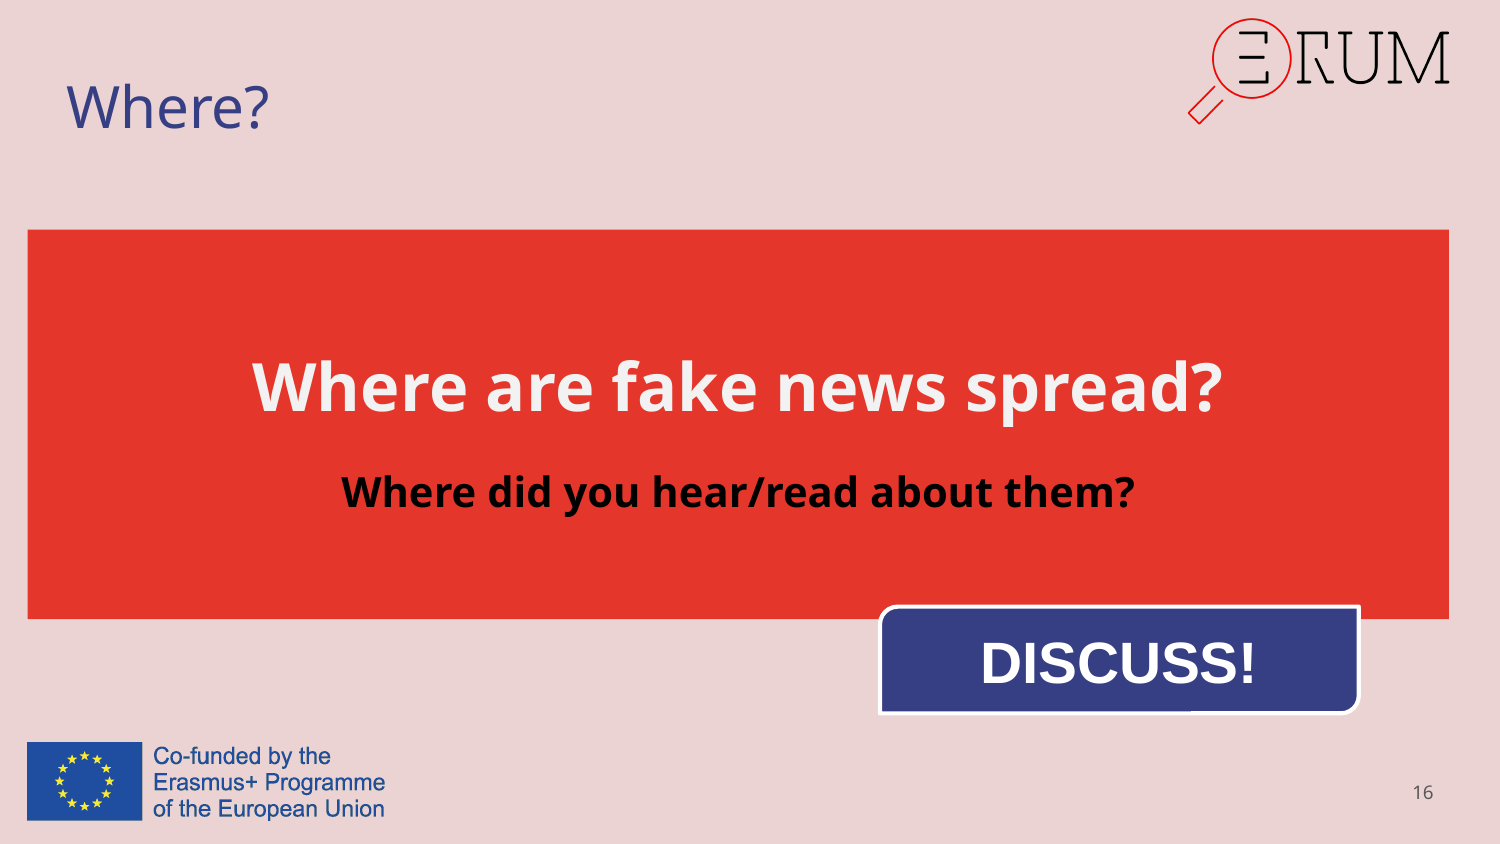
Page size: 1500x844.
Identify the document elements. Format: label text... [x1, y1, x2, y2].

text_box Where are fake news spread? Where did you hear/read about them? [27, 229, 1449, 620]
text_box DISCUSS! [879, 606, 1359, 714]
picture [27, 742, 385, 821]
slide_number 16 [1358, 761, 1449, 826]
picture [1136, 0, 1500, 137]
title Where? [51, 55, 1168, 150]
